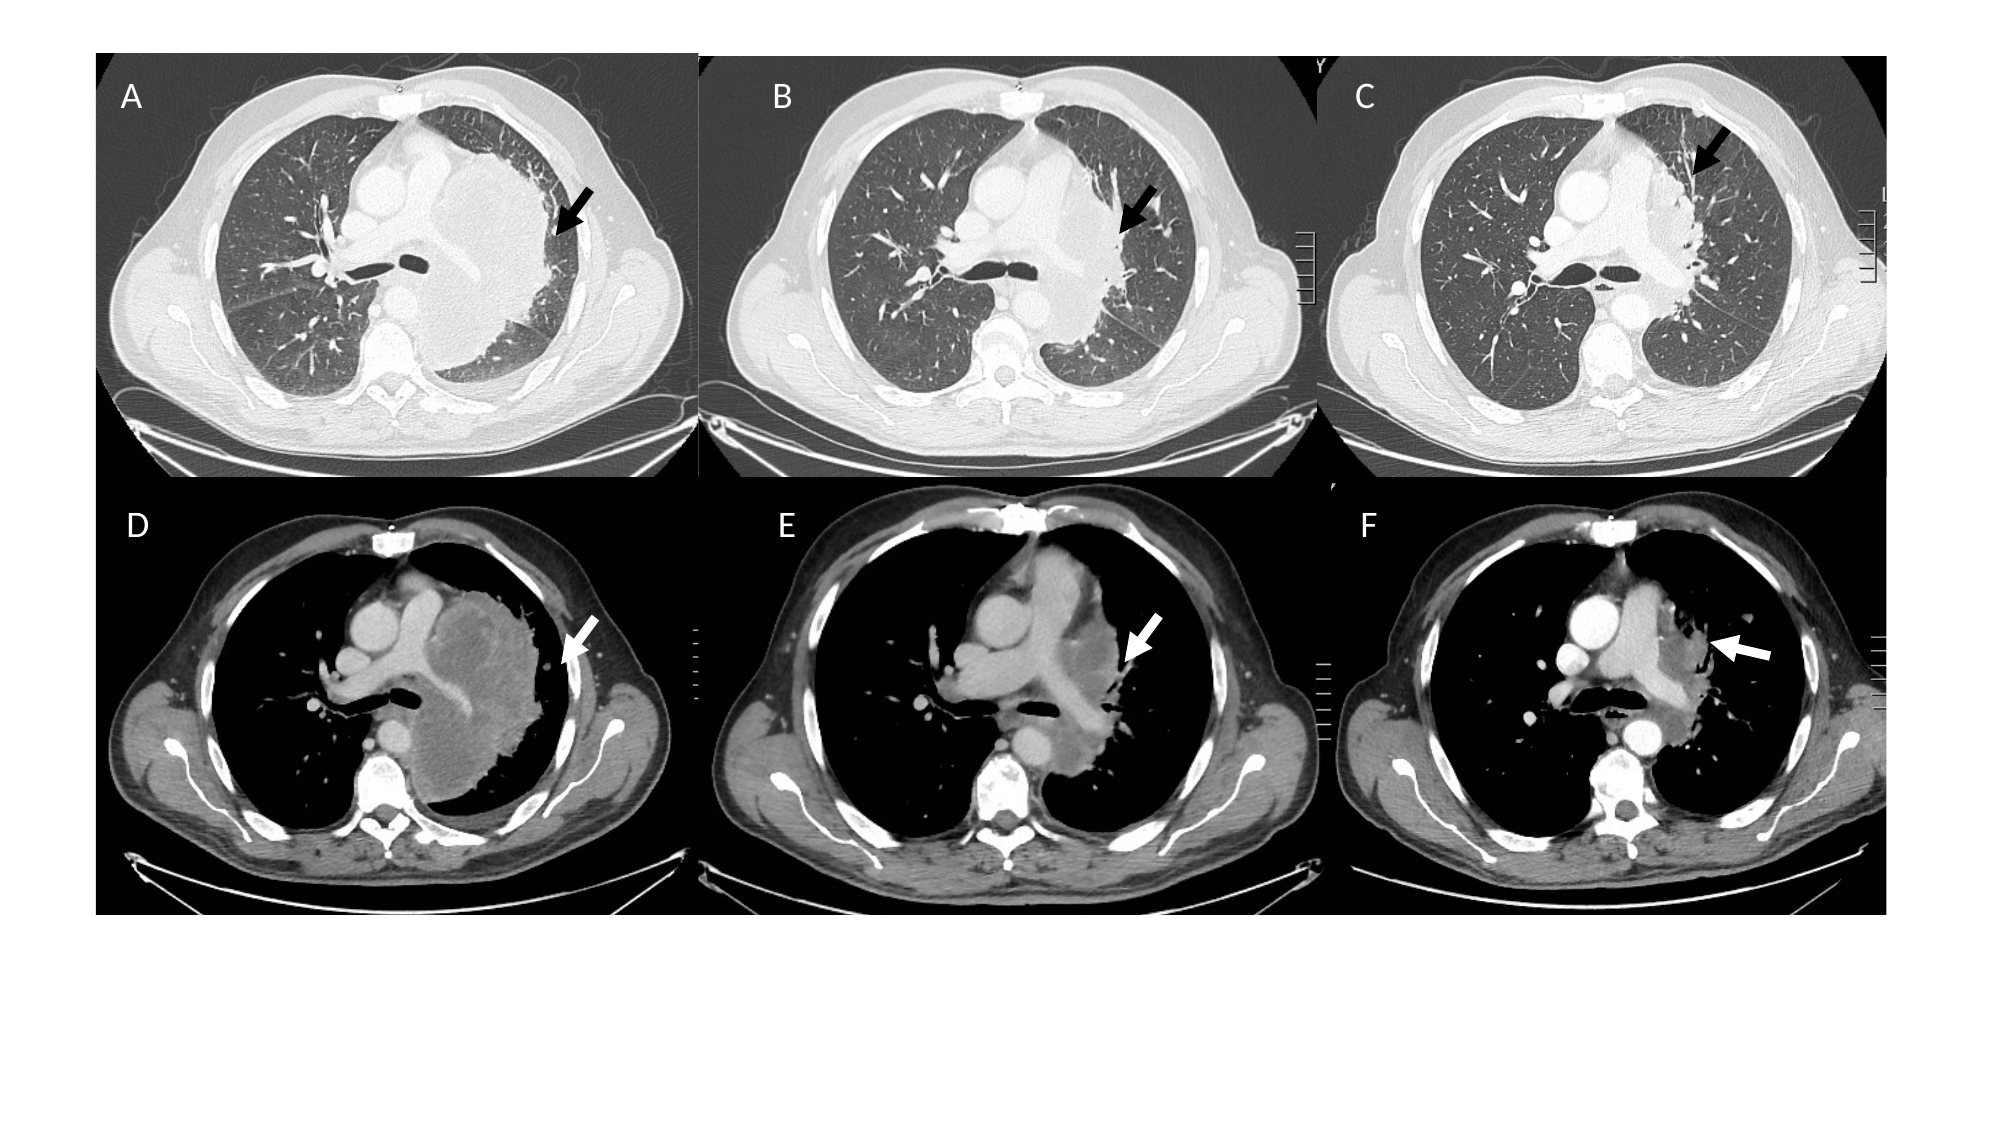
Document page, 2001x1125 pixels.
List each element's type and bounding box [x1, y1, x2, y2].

picture [95, 56, 1887, 915]
text_box [1709, 642, 1770, 657]
text_box [1119, 187, 1154, 235]
text_box [555, 189, 591, 237]
list [95, 53, 699, 476]
text_box [561, 617, 596, 665]
text_box [1692, 128, 1728, 176]
text_box [1124, 615, 1159, 663]
